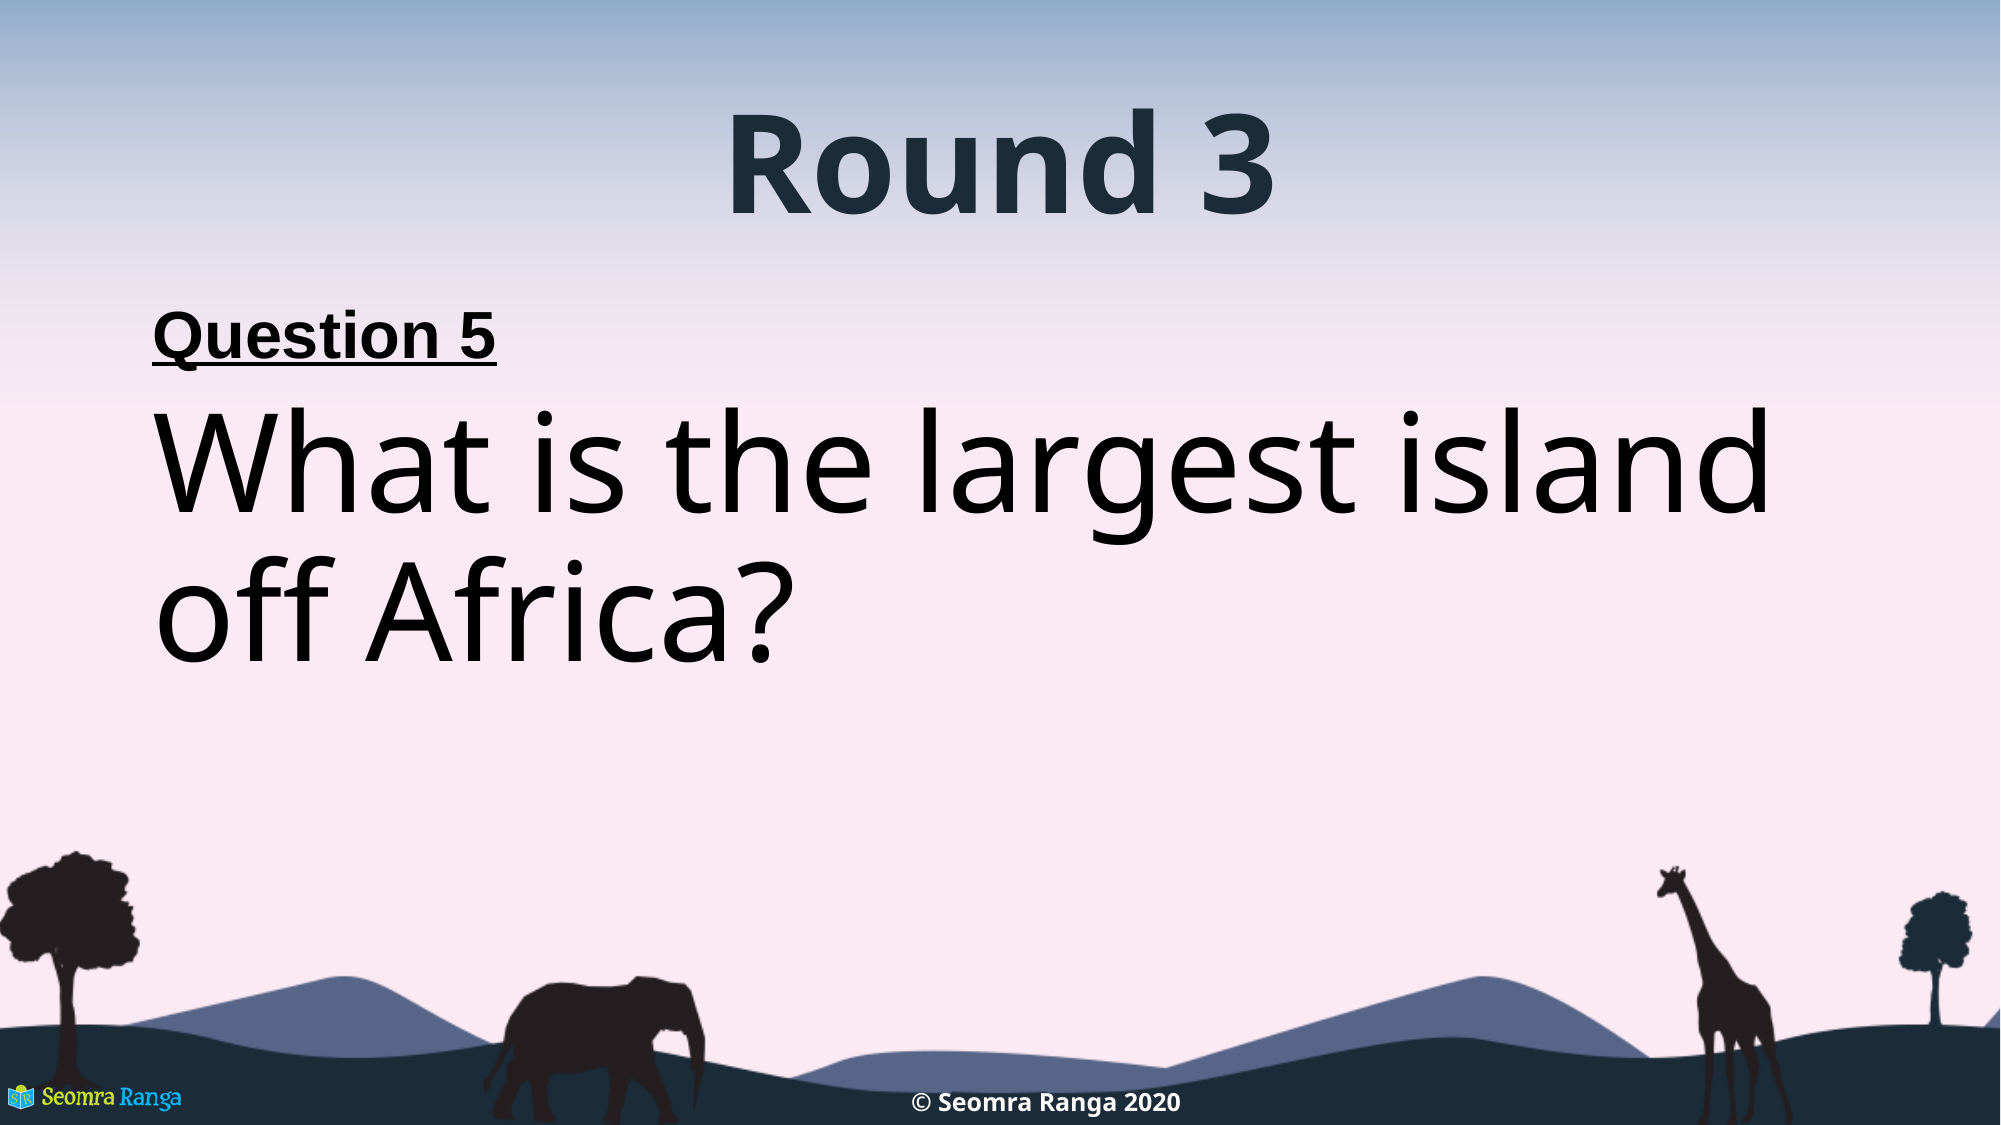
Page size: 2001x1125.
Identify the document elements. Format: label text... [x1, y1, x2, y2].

picture [0, 0, 2001, 1125]
list Question 5 What is the largest island off Africa? [137, 293, 1863, 1014]
title Round 3 [137, 59, 1863, 278]
text_box © Seomra Ranga 2020 www.seomraranga.com [762, 1079, 1330, 1125]
